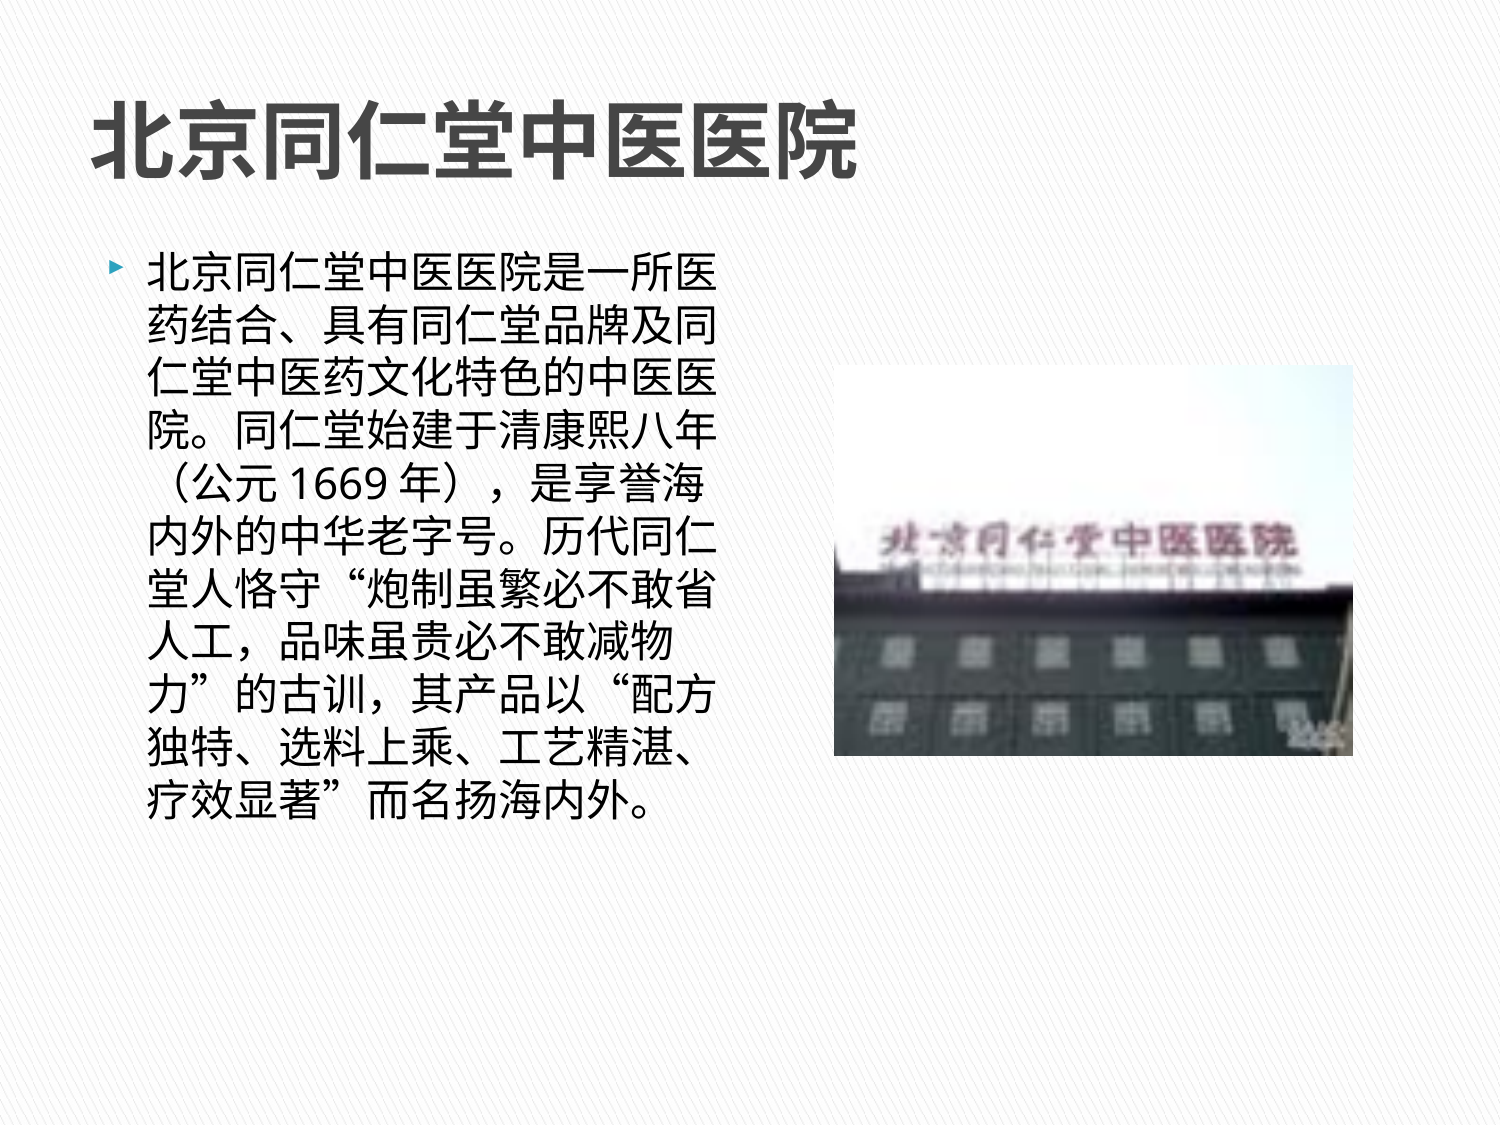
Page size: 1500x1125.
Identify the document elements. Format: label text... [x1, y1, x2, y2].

list 北京同仁堂中医医院是一所医药结合、具有同仁堂品牌及同仁堂中医药文化特色的中医医院。同仁堂始建于清康熙八年（公元1669年），是享誉海内外的中华老字号。历代同仁堂人恪守“炮制虽繁必不敢省人工，品味虽贵必不敢减物力”的古训，其产品以“配方独特、选料上乘、工艺精湛、疗效显著”而名扬海内外。 [75, 236, 738, 884]
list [834, 365, 1353, 756]
title 北京同仁堂中医医院 [75, 44, 1425, 233]
